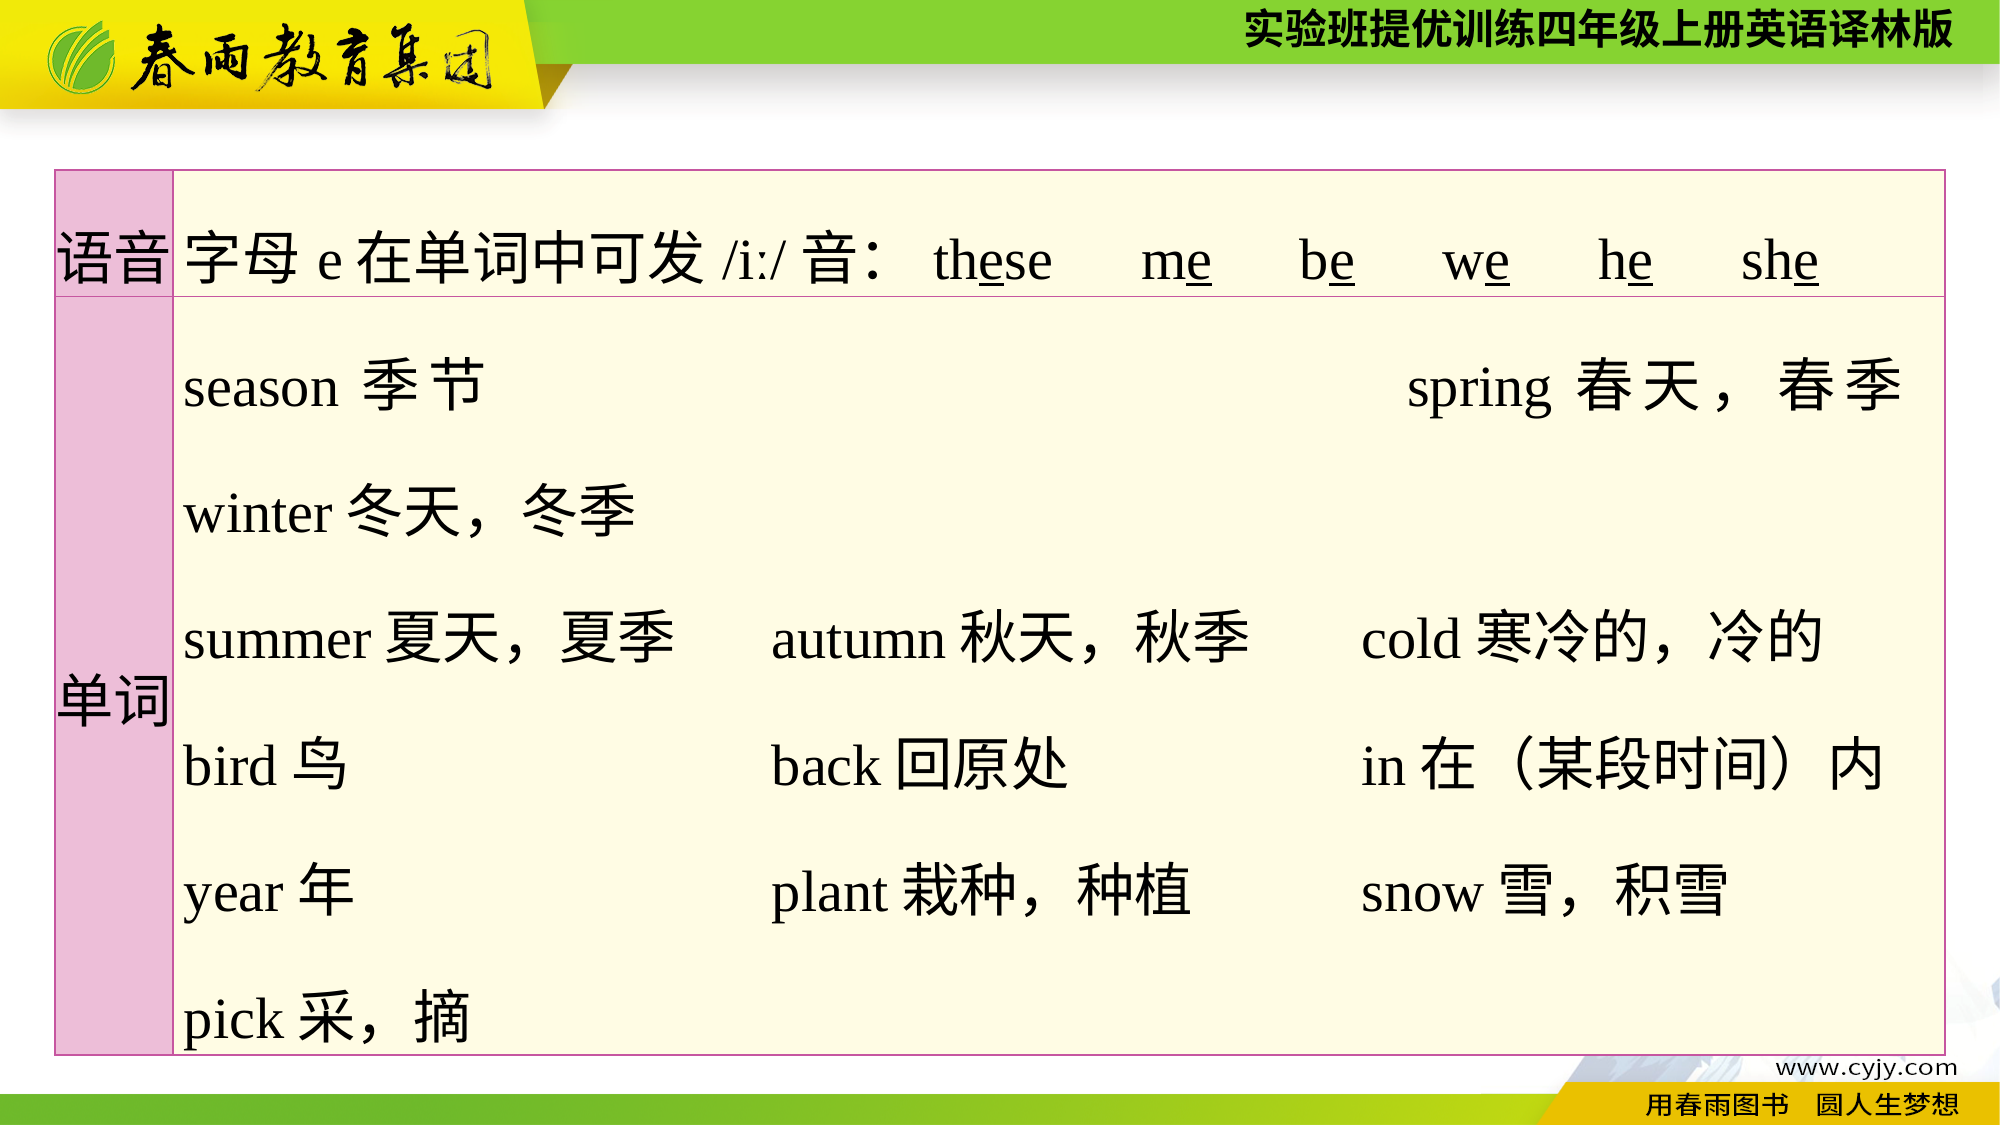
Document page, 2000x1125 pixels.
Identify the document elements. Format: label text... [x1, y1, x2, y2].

table_cell 单词 [56, 297, 172, 1054]
table_header 字母e在单词中可发/iː/音：these me be we he she [174, 171, 1944, 296]
table_cell season季节 spring春天，春季 winter冬天，冬季 summer夏天，夏季 autumn秋天，秋季 cold寒冷的，冷的 bird鸟 back回原处 in在（某段时间）内 year年 plant栽种，种植 snow雪，积雪 pick采，摘 [174, 297, 1944, 1054]
picture [0, 0, 2000, 1125]
table_header 语音 [56, 171, 172, 296]
